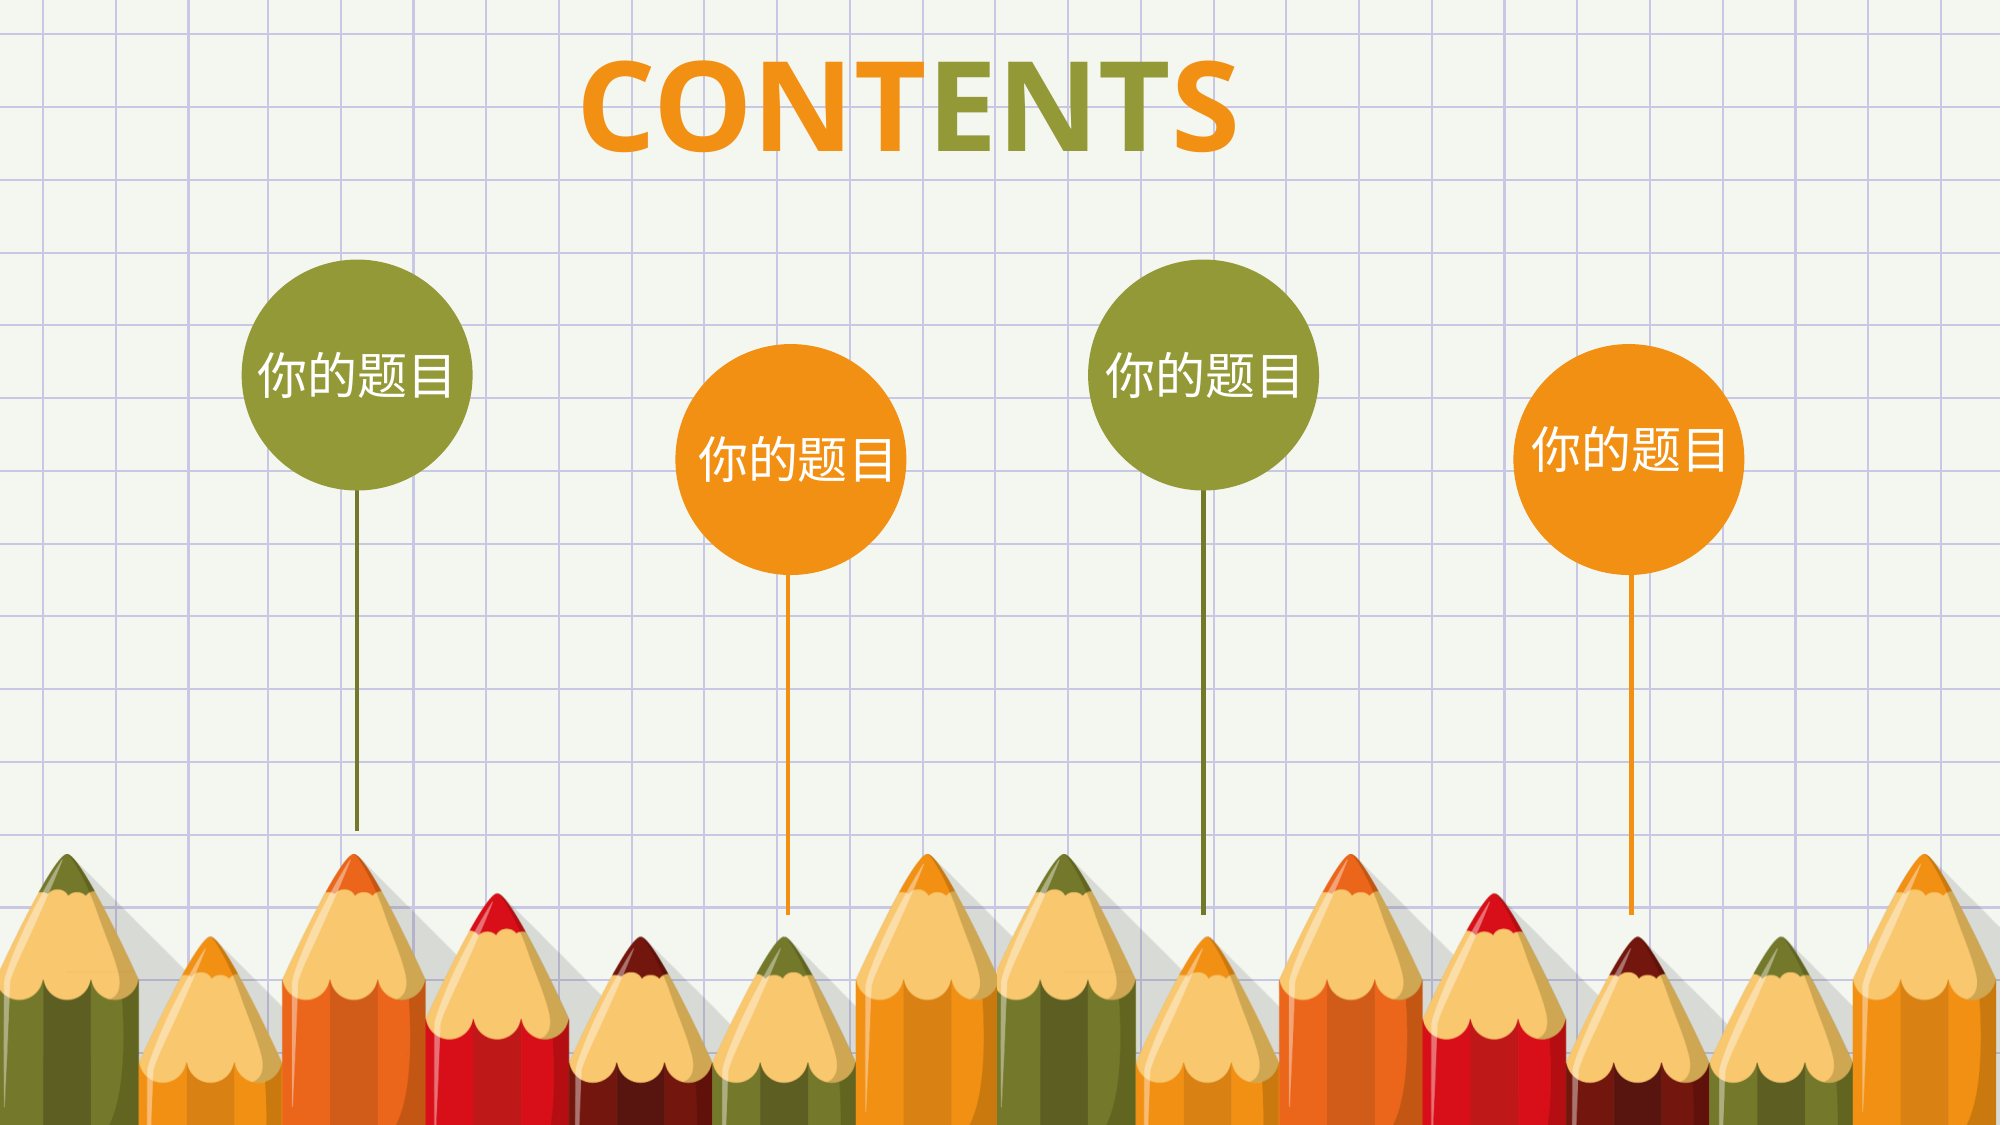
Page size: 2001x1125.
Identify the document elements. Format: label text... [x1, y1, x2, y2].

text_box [1513, 343, 1748, 916]
text_box CONTENTS [561, 19, 1353, 185]
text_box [675, 343, 915, 916]
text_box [241, 259, 474, 831]
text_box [1088, 259, 1322, 916]
picture [0, 854, 2000, 1125]
